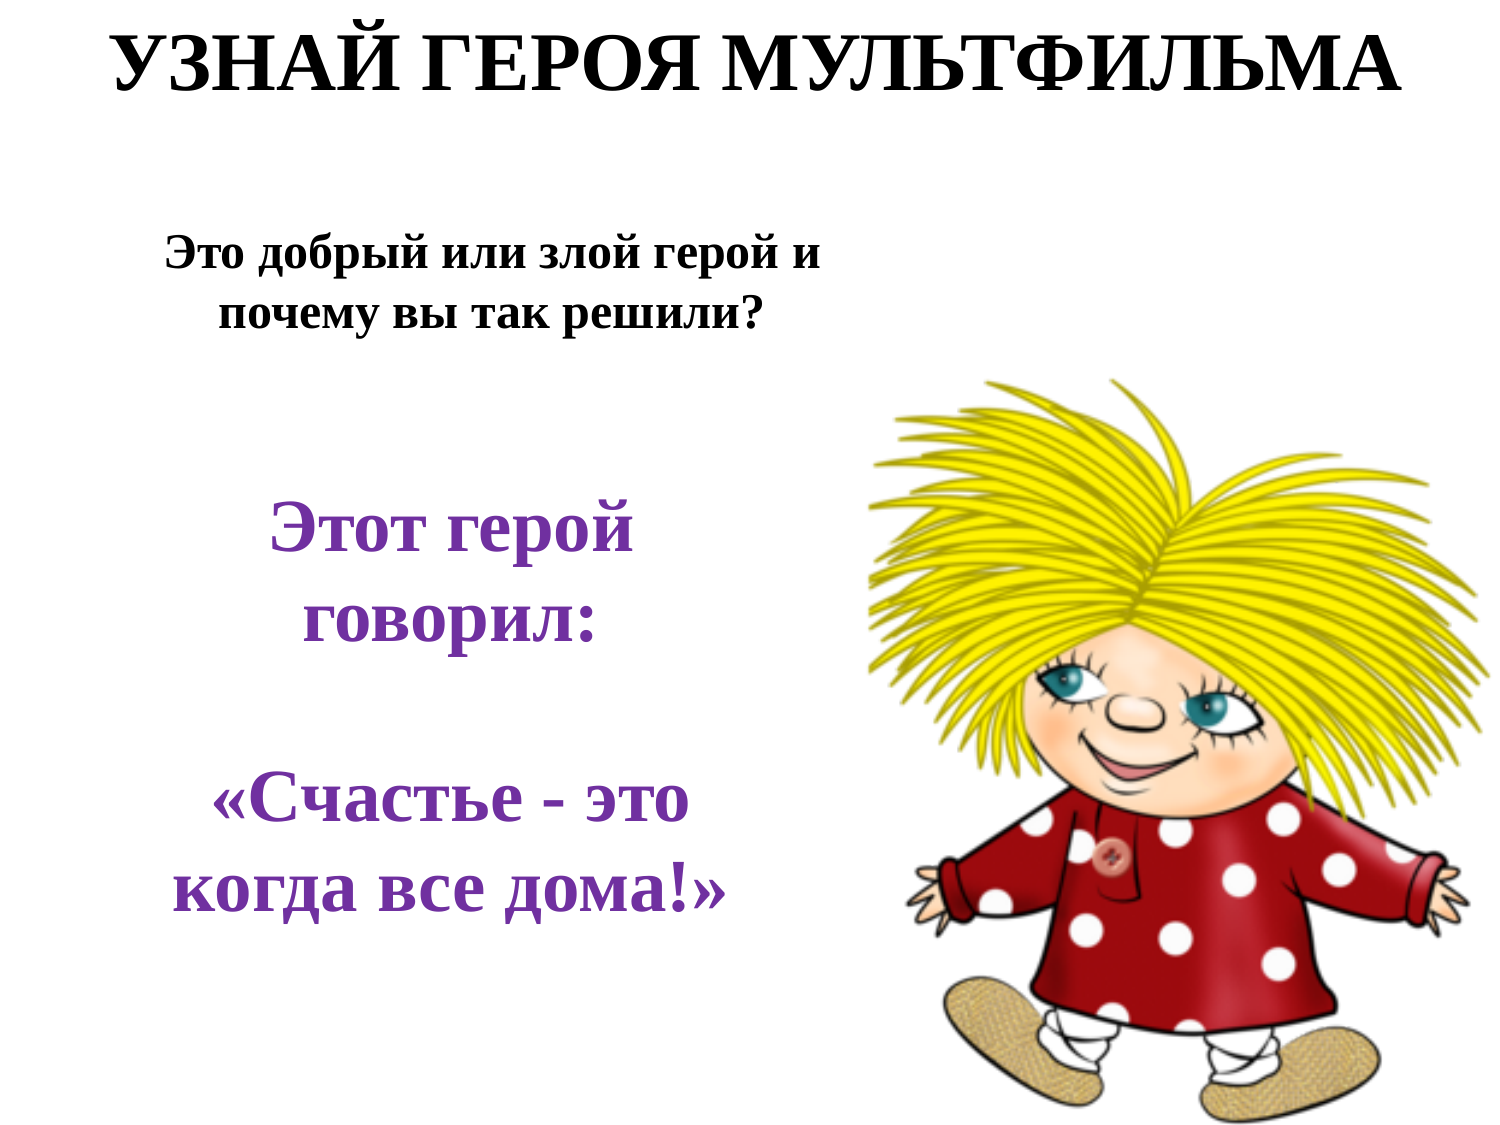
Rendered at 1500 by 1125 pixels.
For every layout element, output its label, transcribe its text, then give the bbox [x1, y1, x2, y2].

picture [855, 351, 1500, 1125]
text_box Этот герой говорил: «Счастье - это когда все дома!» [140, 468, 762, 934]
text_box УЗНАЙ ГЕРОЯ МУЛЬТФИЛЬМА [11, 0, 1500, 115]
text_box Это добрый или злой герой и почему вы так решили? [117, 210, 868, 346]
